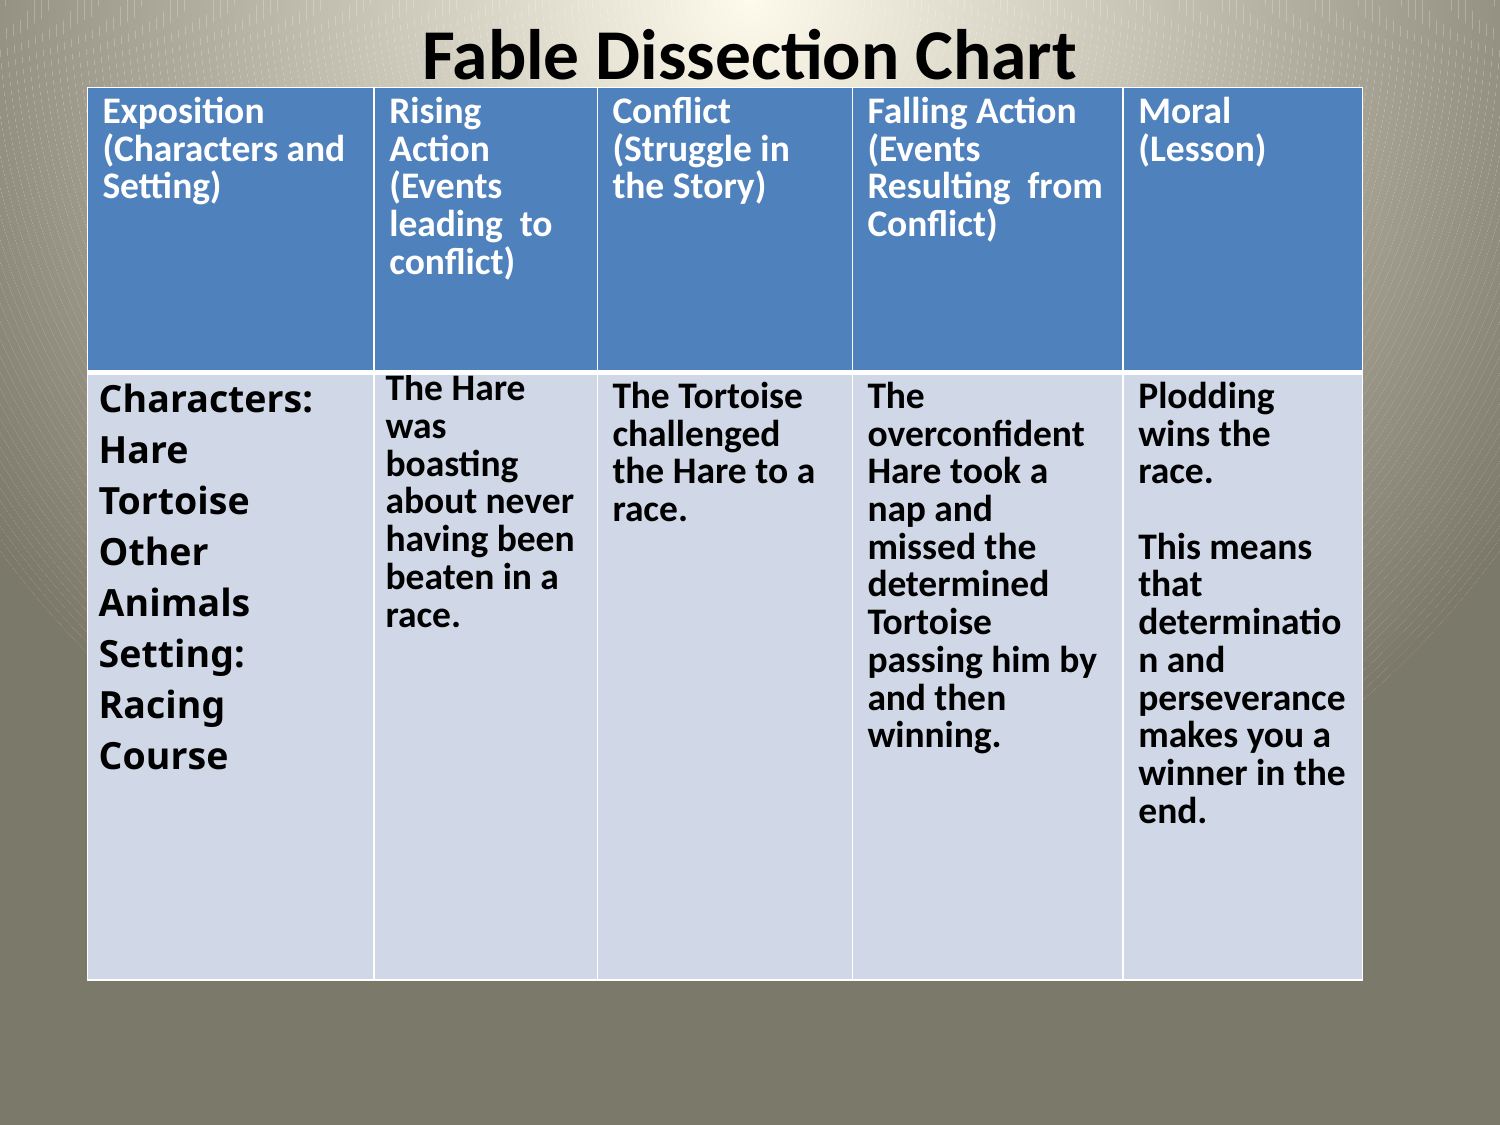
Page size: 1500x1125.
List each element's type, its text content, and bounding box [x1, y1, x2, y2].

list [75, 262, 1425, 1005]
table_header Exposition (Characters and Setting) [88, 88, 373, 370]
table_cell The overconfident Hare took a nap and missed the determined Tortoise passing him by and then winning. [853, 375, 1122, 979]
title Fable Dissection Chart [75, 0, 1425, 188]
table_cell Characters: Hare Tortoise Other Animals Setting: Racing Course [88, 375, 373, 979]
table_cell The Tortoise challenged the Hare to a race. [598, 375, 852, 979]
table_cell Plodding wins the race. This means that determination and perseverance makes you a winner in the end. [1124, 375, 1362, 979]
table_header Moral (Lesson) [1124, 88, 1362, 370]
table_header Rising Action (Events leading to conflict) [375, 88, 597, 370]
table_cell The Hare was boasting about never having been beaten in a race. [375, 375, 597, 979]
table_header Falling Action (Events Resulting from Conflict) [853, 88, 1122, 370]
table_header Conflict (Struggle in the Story) [598, 88, 852, 370]
